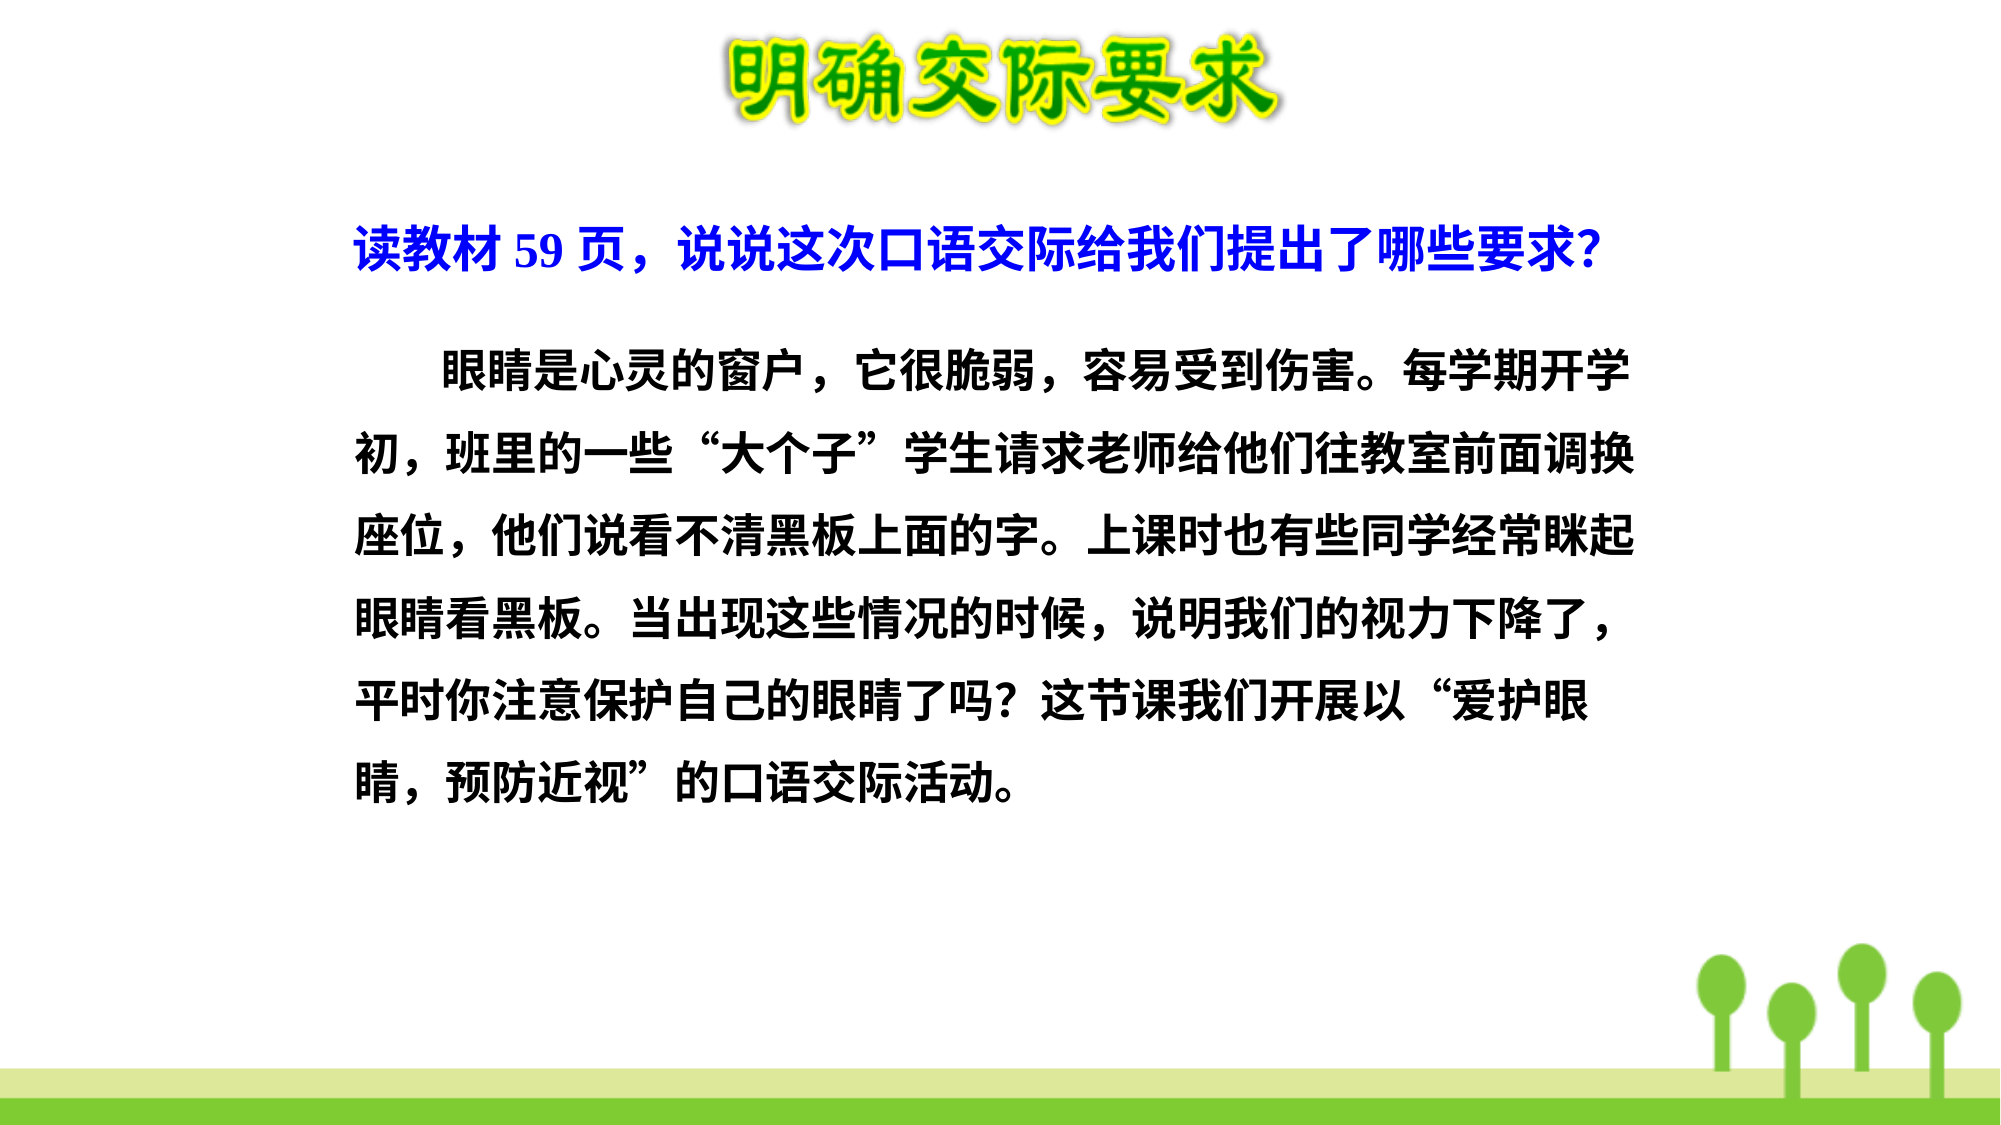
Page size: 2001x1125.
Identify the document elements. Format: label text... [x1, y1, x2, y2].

text_box 读教材59页，说说这次口语交际给我们提出了哪些要求？ [337, 179, 1732, 285]
picture [0, 0, 2001, 1125]
text_box 眼睛是心灵的窗户，它很脆弱，容易受到伤害。每学期开学初，班里的一些“大个子”学生请求老师给他们往教室前面调换座位，他们说看不清黑板上面的字。上课时也有些同学经常眯起眼睛看黑板。当出现这些情况的时候，说明我们的视力下降了，平时你注意保护自己的眼睛了吗？这节课我们开展以“爱护眼睛，预防近视”的口语交际活动。 [339, 306, 1658, 817]
